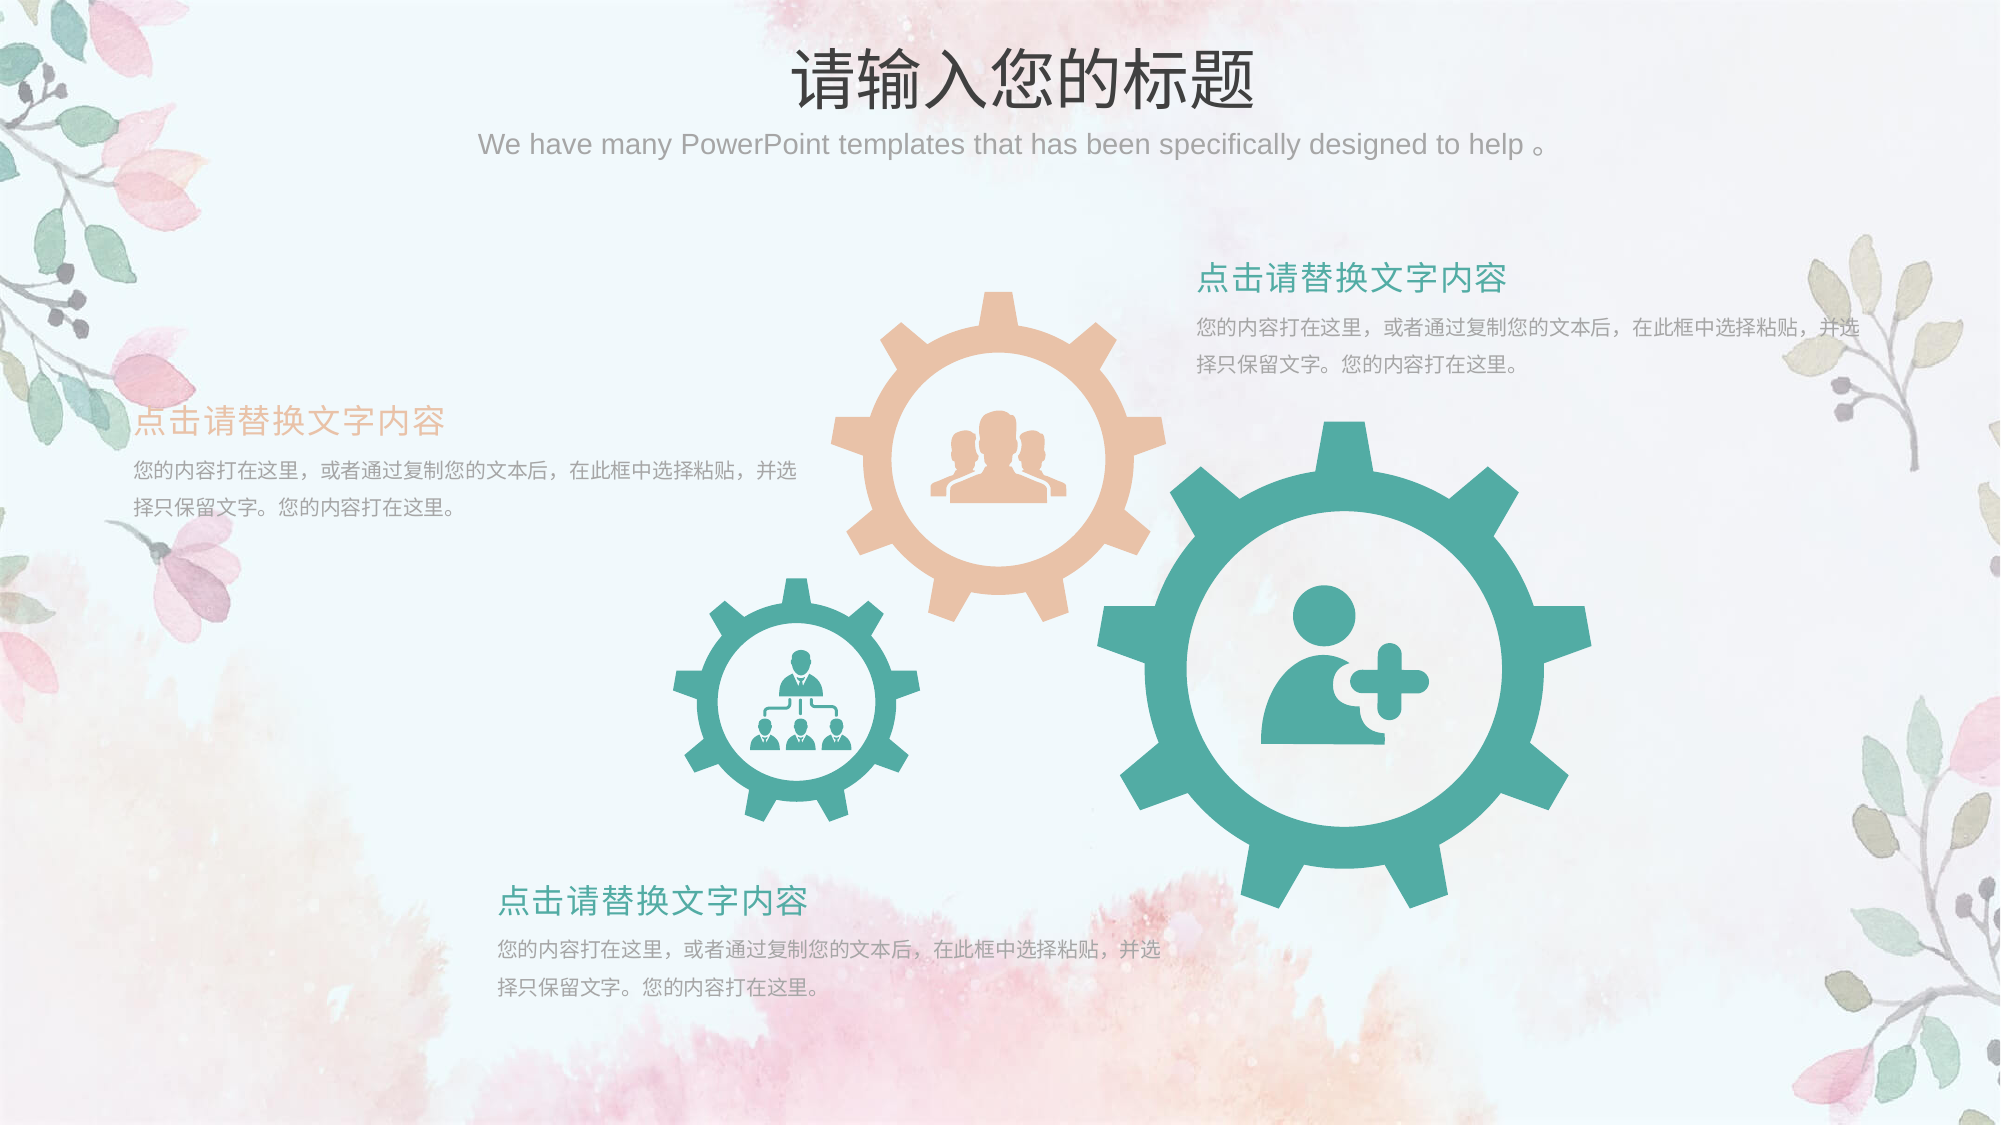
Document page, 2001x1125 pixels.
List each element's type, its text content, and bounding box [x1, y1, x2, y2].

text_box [118, 385, 816, 529]
text_box 请输入您的标题 [774, 30, 1272, 118]
picture [0, 0, 2001, 1125]
text_box We have many PowerPoint templates that has been specifically designed to help。 [463, 118, 1583, 168]
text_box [1181, 241, 1879, 386]
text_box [673, 291, 1592, 909]
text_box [482, 864, 1180, 1009]
